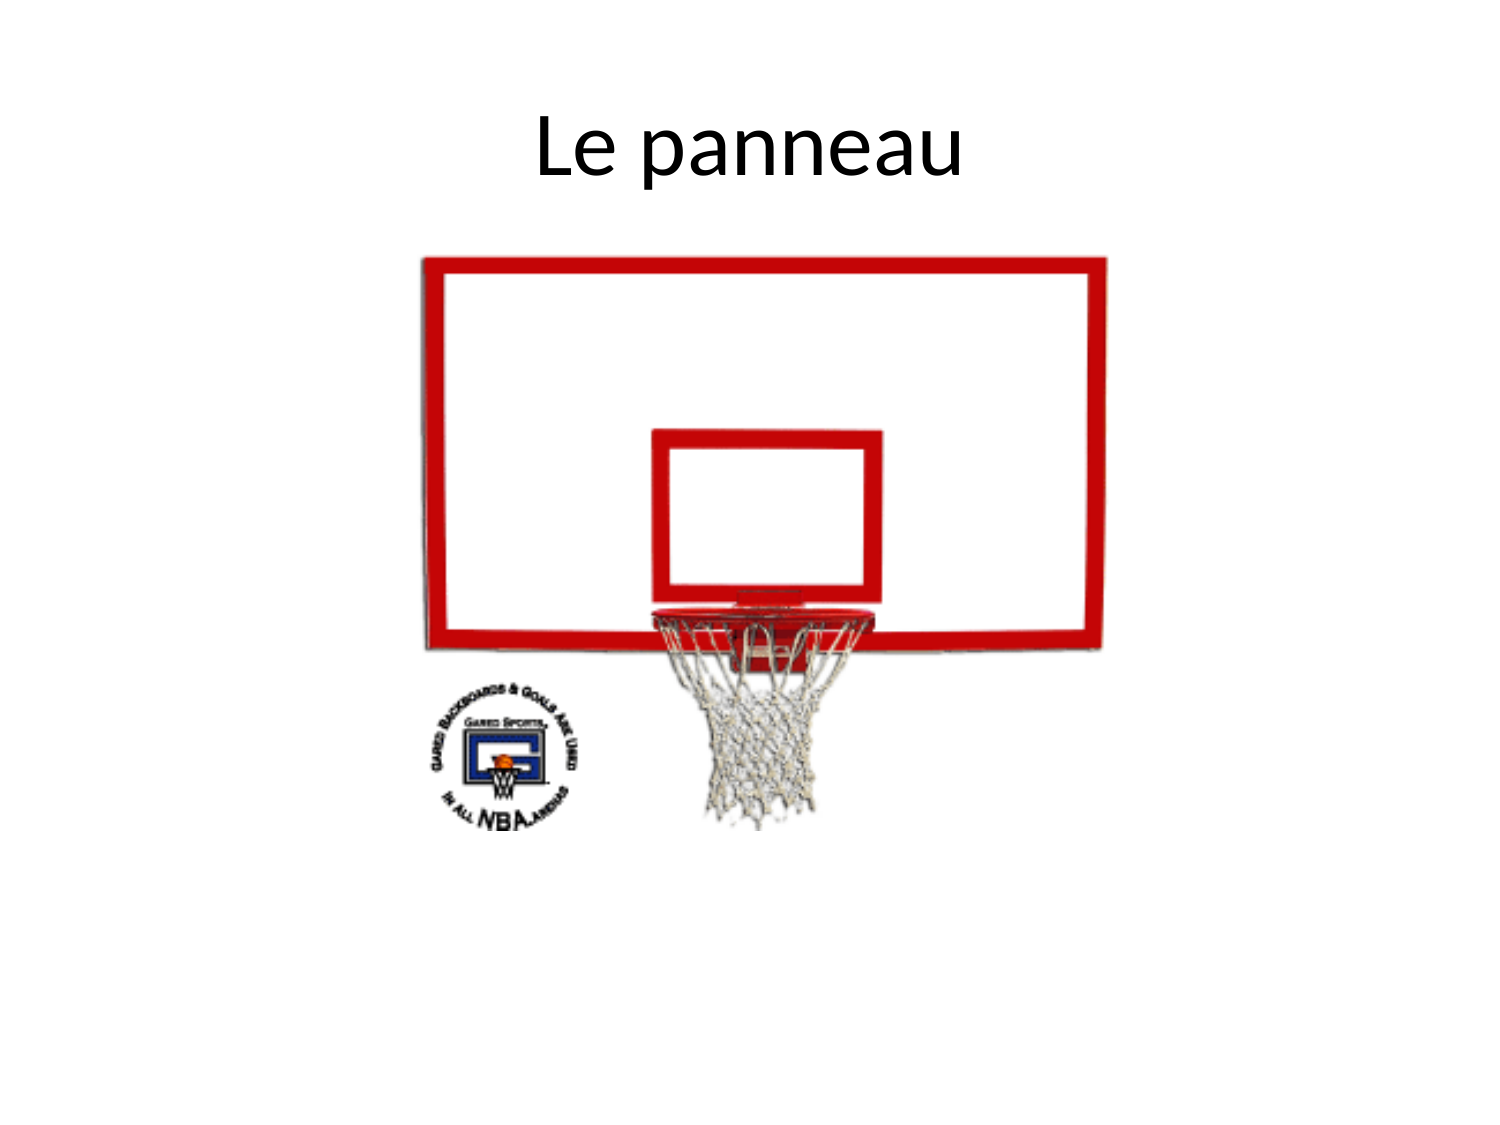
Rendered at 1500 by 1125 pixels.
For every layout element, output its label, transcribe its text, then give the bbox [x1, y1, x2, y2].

title Le panneau [75, 45, 1425, 233]
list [412, 249, 1118, 831]
